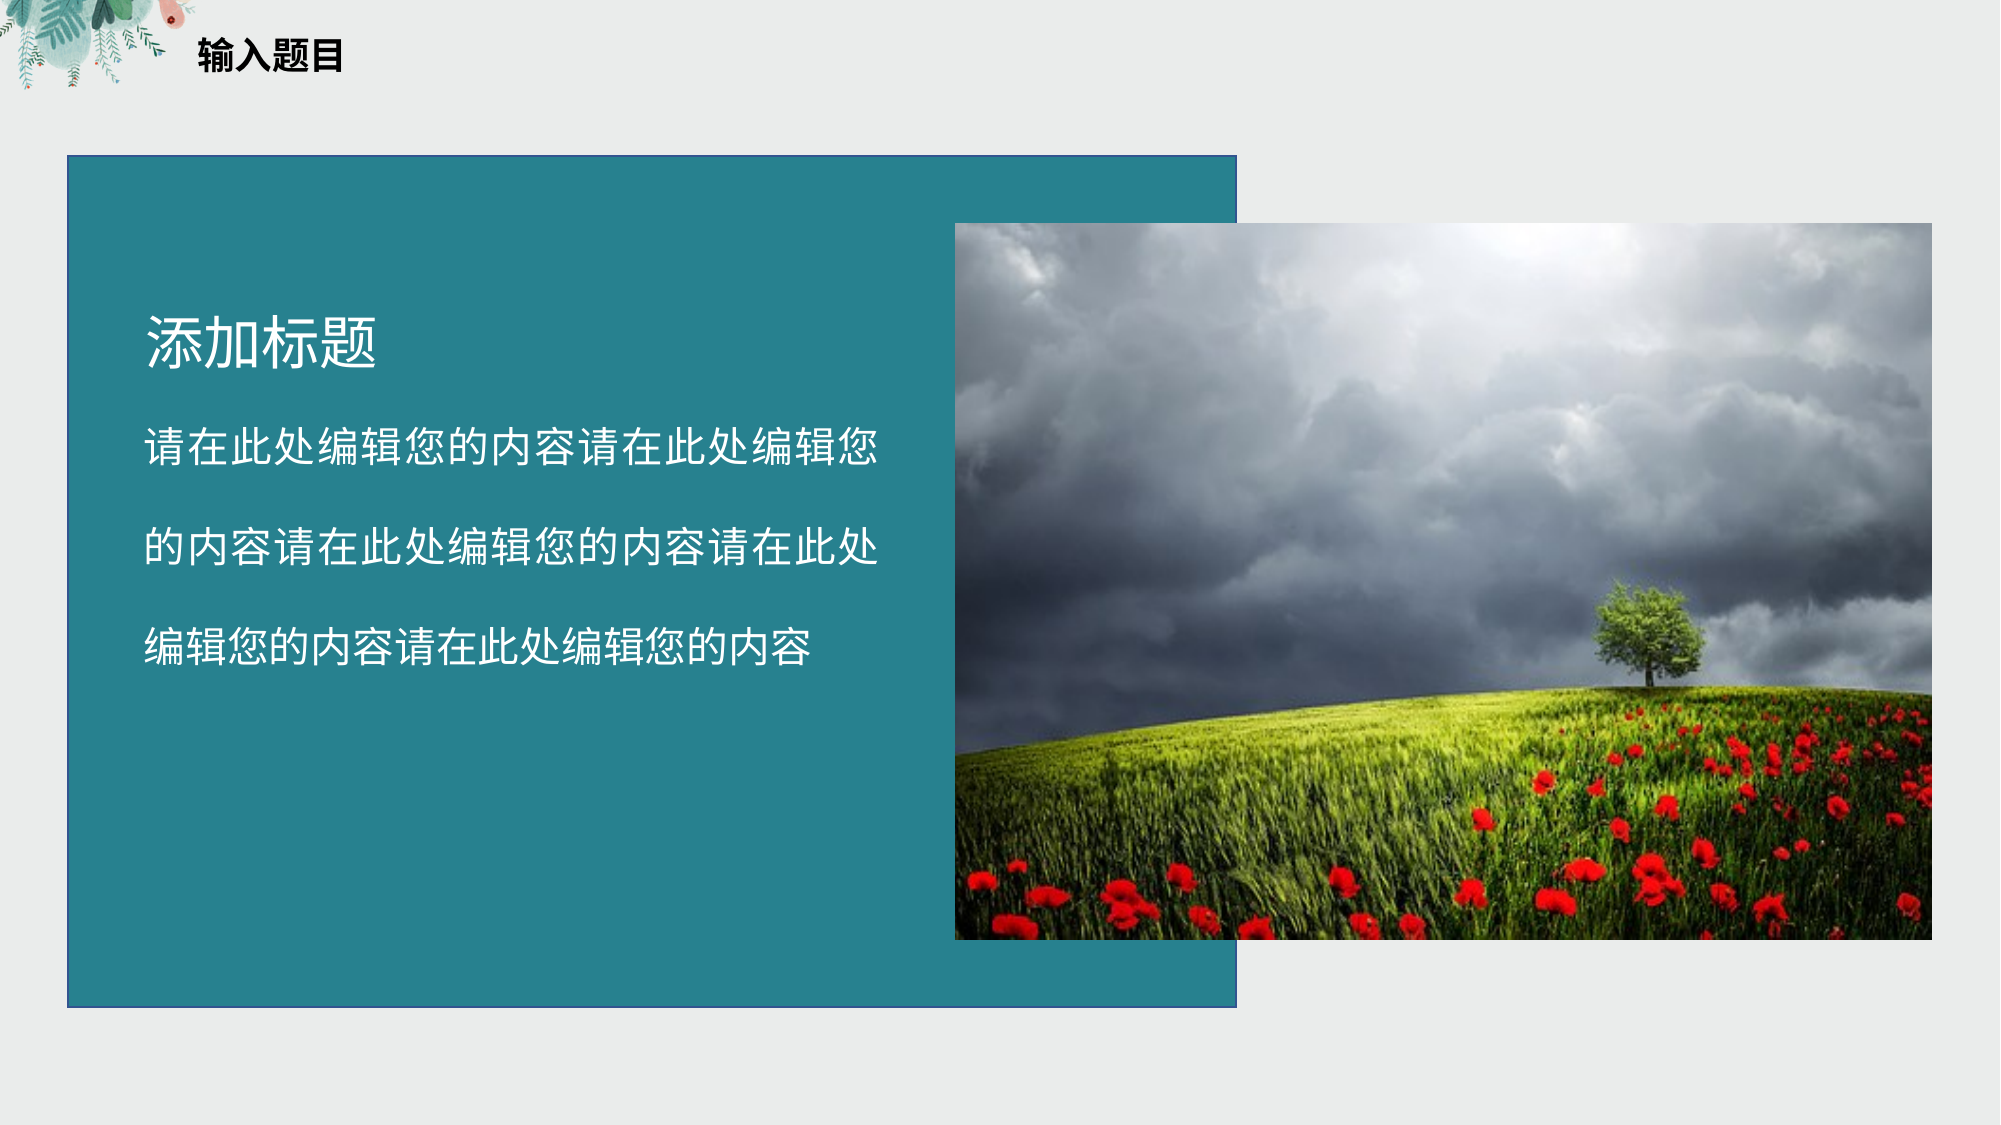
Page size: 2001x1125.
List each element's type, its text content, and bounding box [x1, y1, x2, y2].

text_box 输入题目 [220, 24, 363, 84]
picture [0, 0, 220, 115]
text_box [67, 155, 1237, 1008]
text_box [129, 298, 895, 767]
picture [955, 223, 1933, 940]
